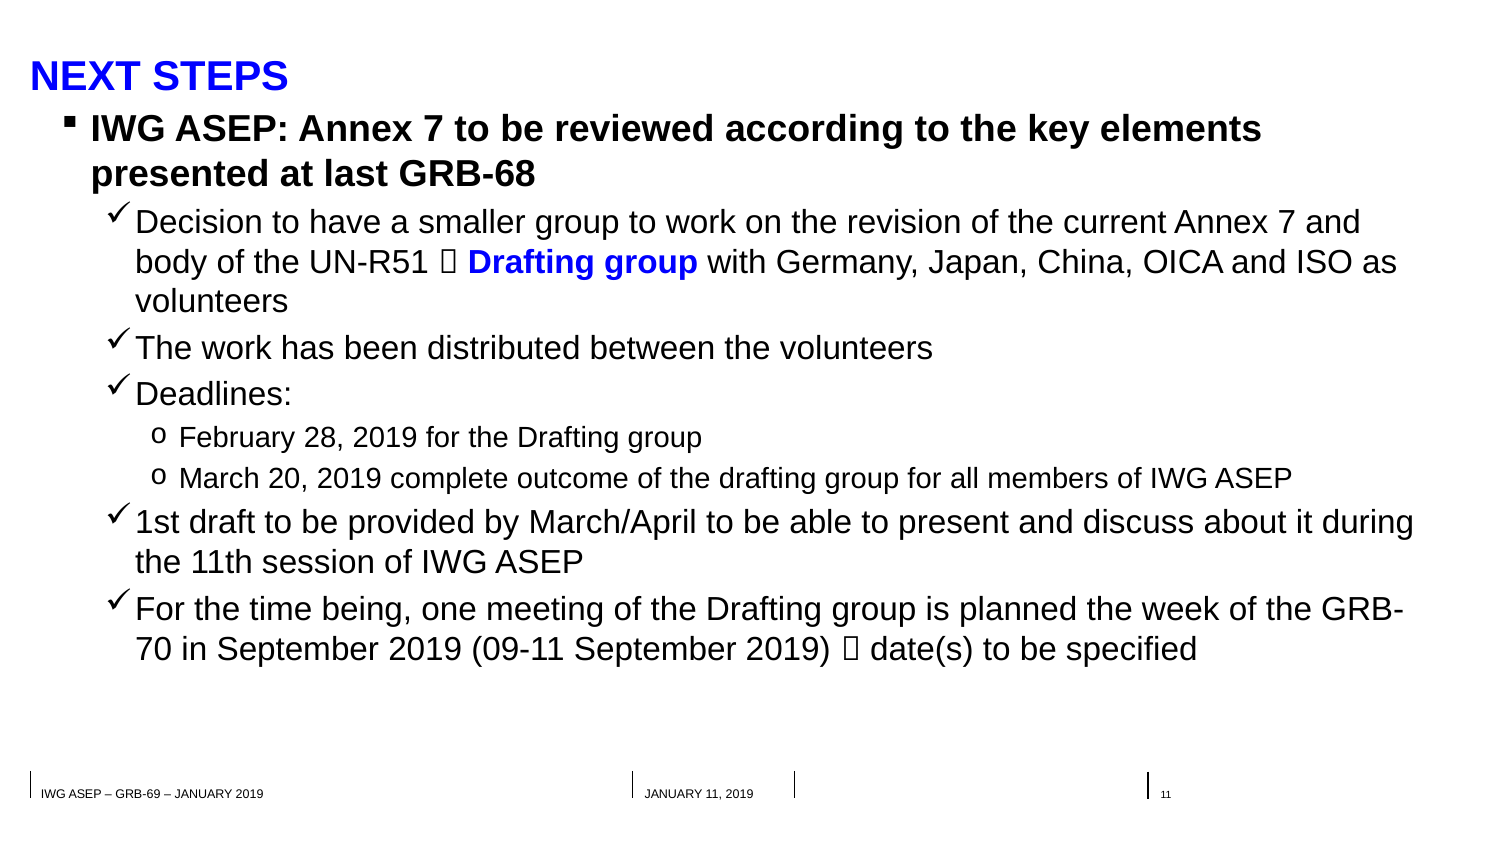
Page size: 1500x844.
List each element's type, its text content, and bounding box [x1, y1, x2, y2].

list IWG ASEP: Annex 7 to be reviewed according to the key elements presented at last GRB-68 Decision to have a smaller group to work on the revision of the current Annex 7 and body of the UN-R51  Drafting group with Germany, Japan, China, OICA and ISO as volunteers The work has been distributed between the volunteers Deadlines: February 28, 2019 for the Drafting group March 20, 2019 complete outcome of the drafting group for all members of IWG ASEP 1st draft to be provided by March/April to be able to present and discuss about it during the 11th session of IWG ASEP For the time being, one meeting of the Drafting group is planned the week of the GRB-70 in September 2019 (09-11 September 2019)  date(s) to be specified [61, 103, 1443, 771]
title NEXT STEPS [29, 48, 1471, 91]
